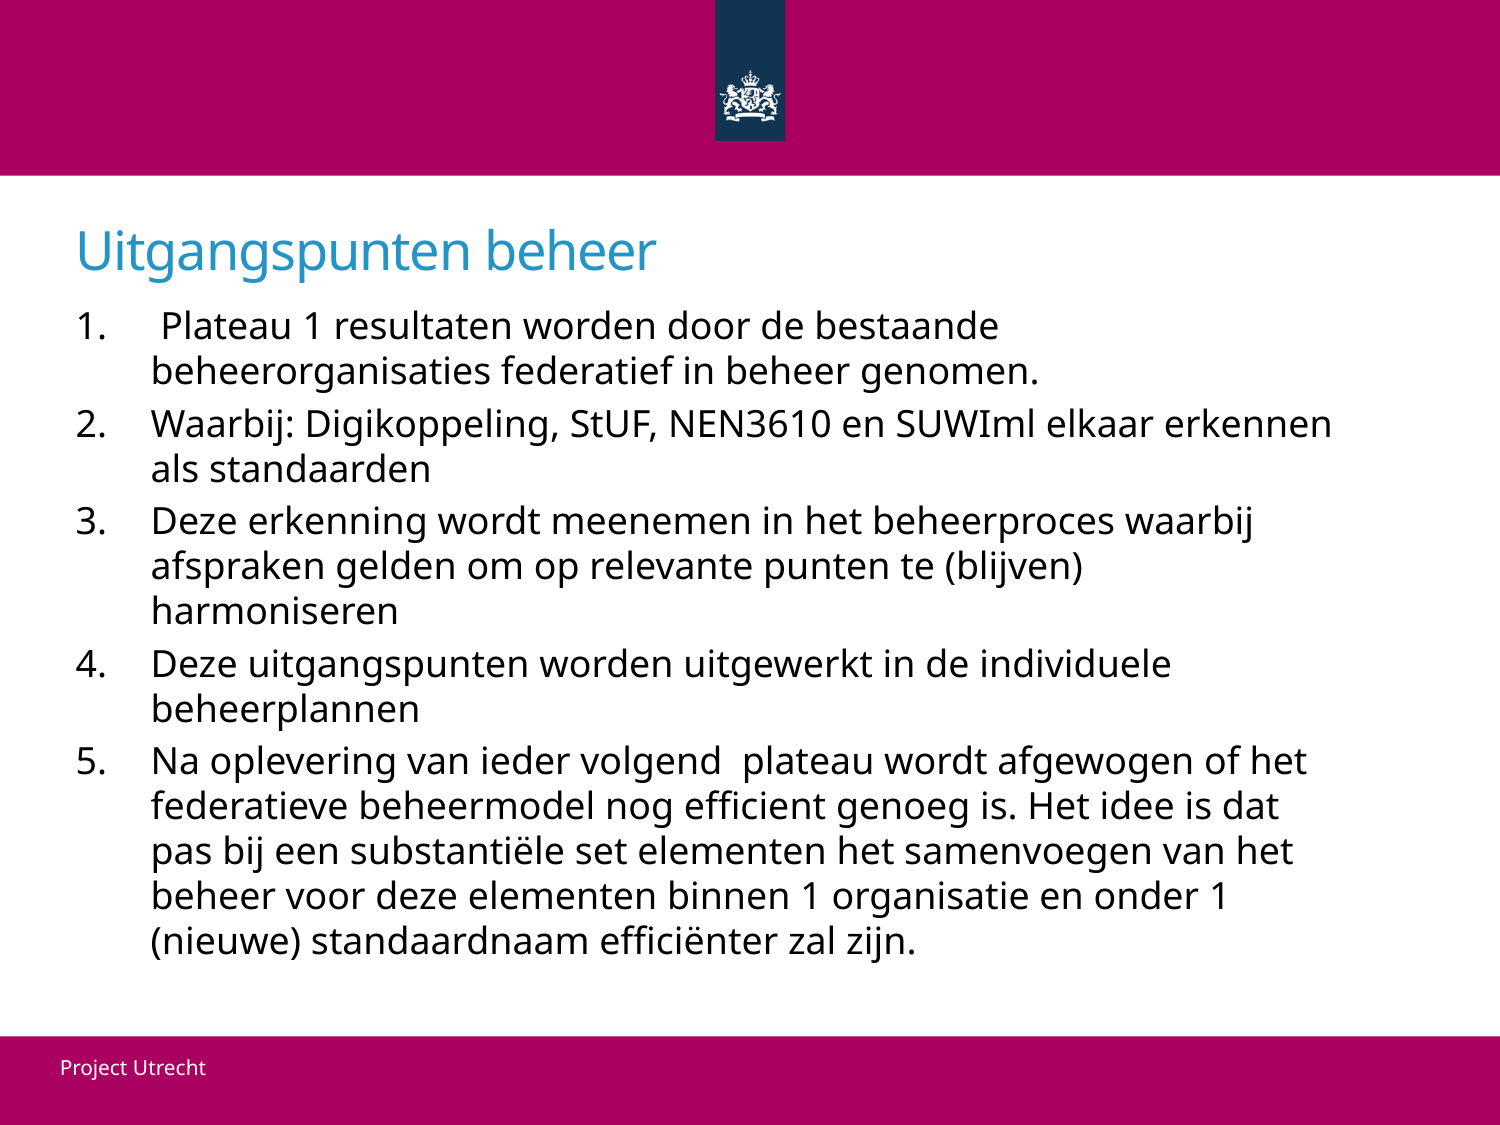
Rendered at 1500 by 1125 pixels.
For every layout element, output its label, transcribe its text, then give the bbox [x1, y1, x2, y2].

list Plateau 1 resultaten worden door de bestaande beheerorganisaties federatief in beheer genomen. Waarbij: Digikoppeling, StUF, NEN3610 en SUWIml elkaar erkennen als standaarden Deze erkenning wordt meenemen in het beheerproces waarbij afspraken gelden om op relevante punten te (blijven) harmoniseren Deze uitgangspunten worden uitgewerkt in de individuele beheerplannen Na oplevering van ieder volgend plateau wordt afgewogen of het federatieve beheermodel nog efficient genoeg is. Het idee is dat pas bij een substantiële set elementen het samenvoegen van het beheer voor deze elementen binnen 1 organisatie en onder 1 (nieuwe) standaardnaam efficiënter zal zijn. [60, 294, 1350, 997]
title Uitgangspunten beheer [60, 201, 1348, 294]
picture [0, 0, 1500, 141]
